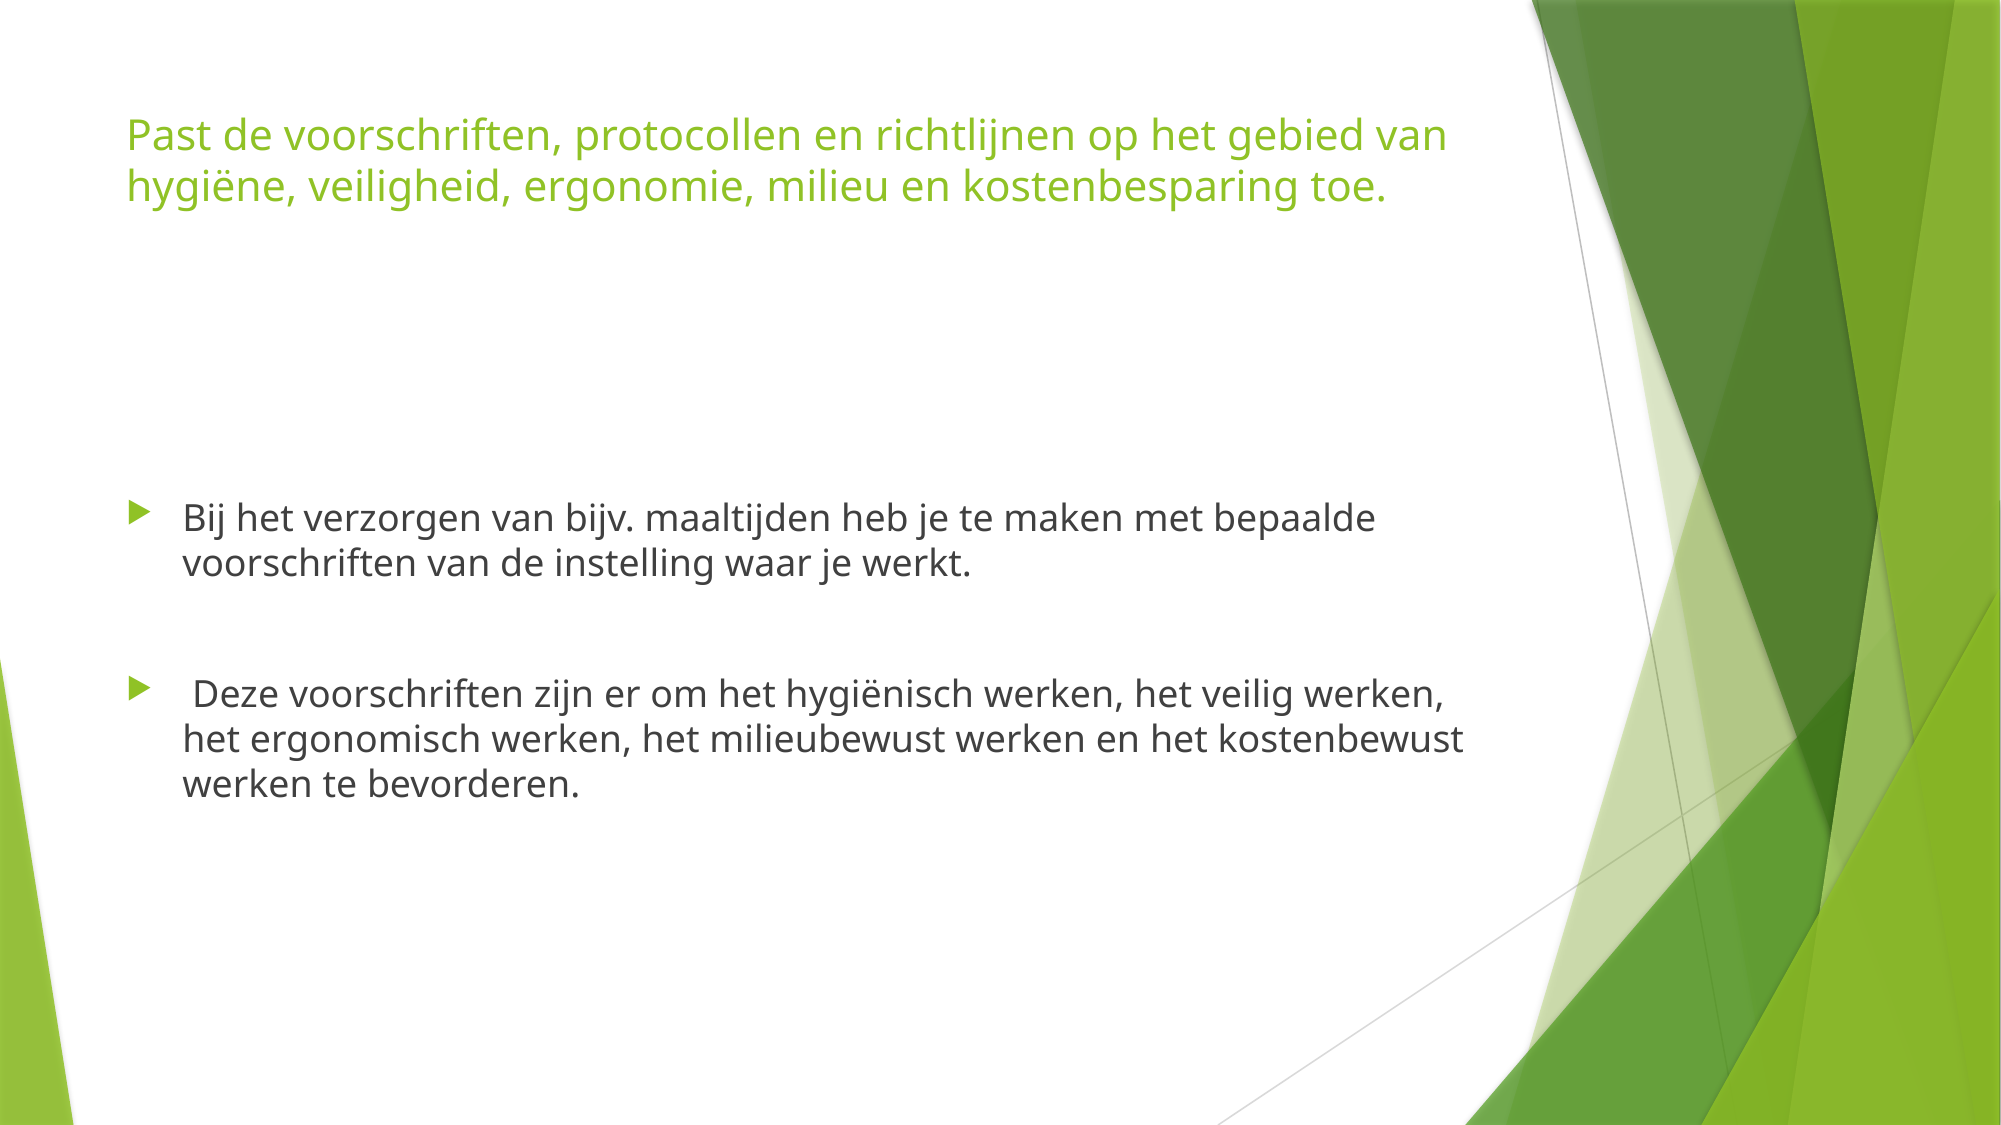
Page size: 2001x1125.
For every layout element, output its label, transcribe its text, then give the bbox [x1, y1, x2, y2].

list Bij het verzorgen van bijv. maaltijden heb je te maken met bepaalde voorschriften van de instelling waar je werkt. Deze voorschriften zijn er om het hygiënisch werken, het veilig werken, het ergonomisch werken, het milieubewust werken en het kostenbewust werken te bevorderen. [111, 354, 1522, 992]
title Past de voorschriften, protocollen en richtlijnen op het gebied van hygiëne, veiligheid, ergonomie, milieu en kostenbesparing toe. [111, 99, 1522, 317]
